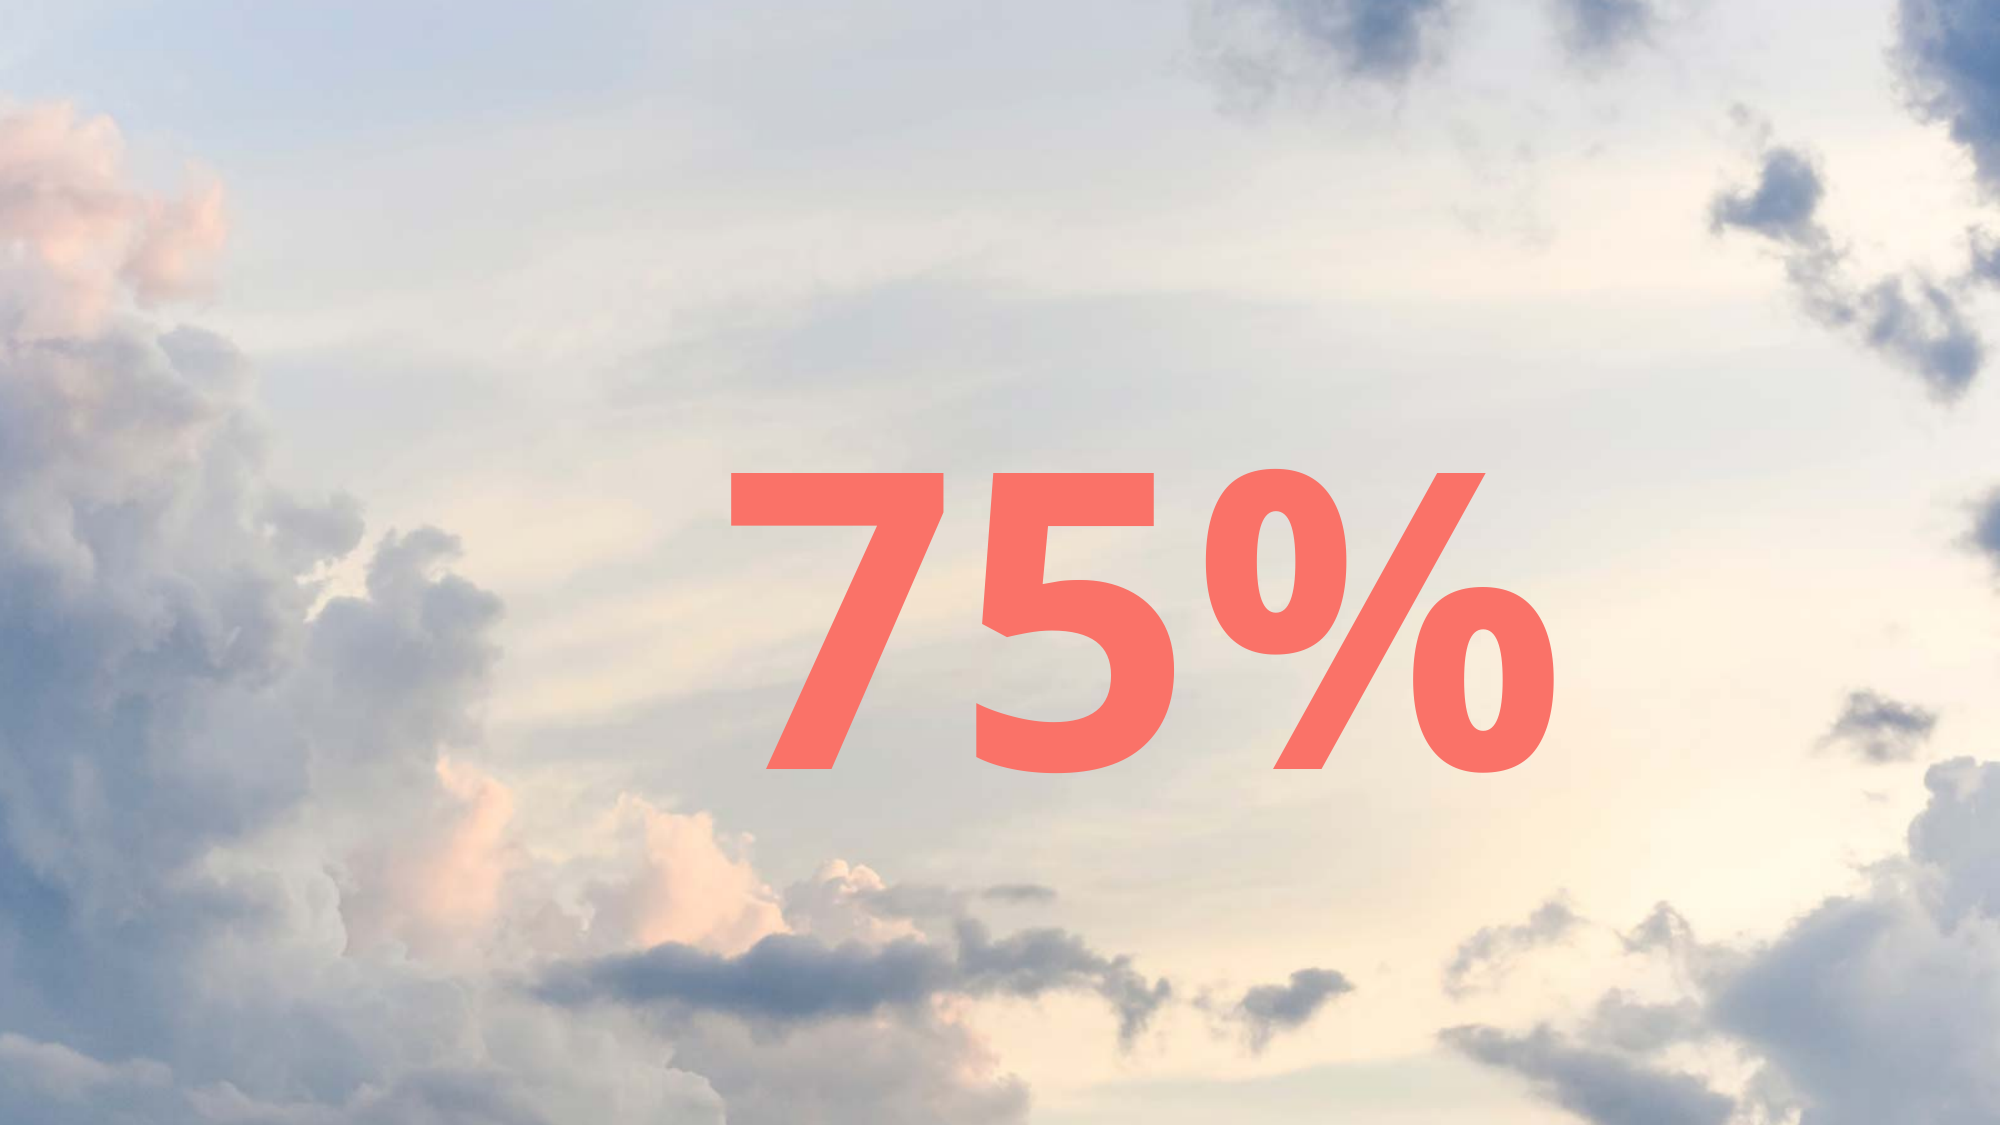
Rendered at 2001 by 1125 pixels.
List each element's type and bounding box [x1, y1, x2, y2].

list [0, 0, 2000, 1125]
